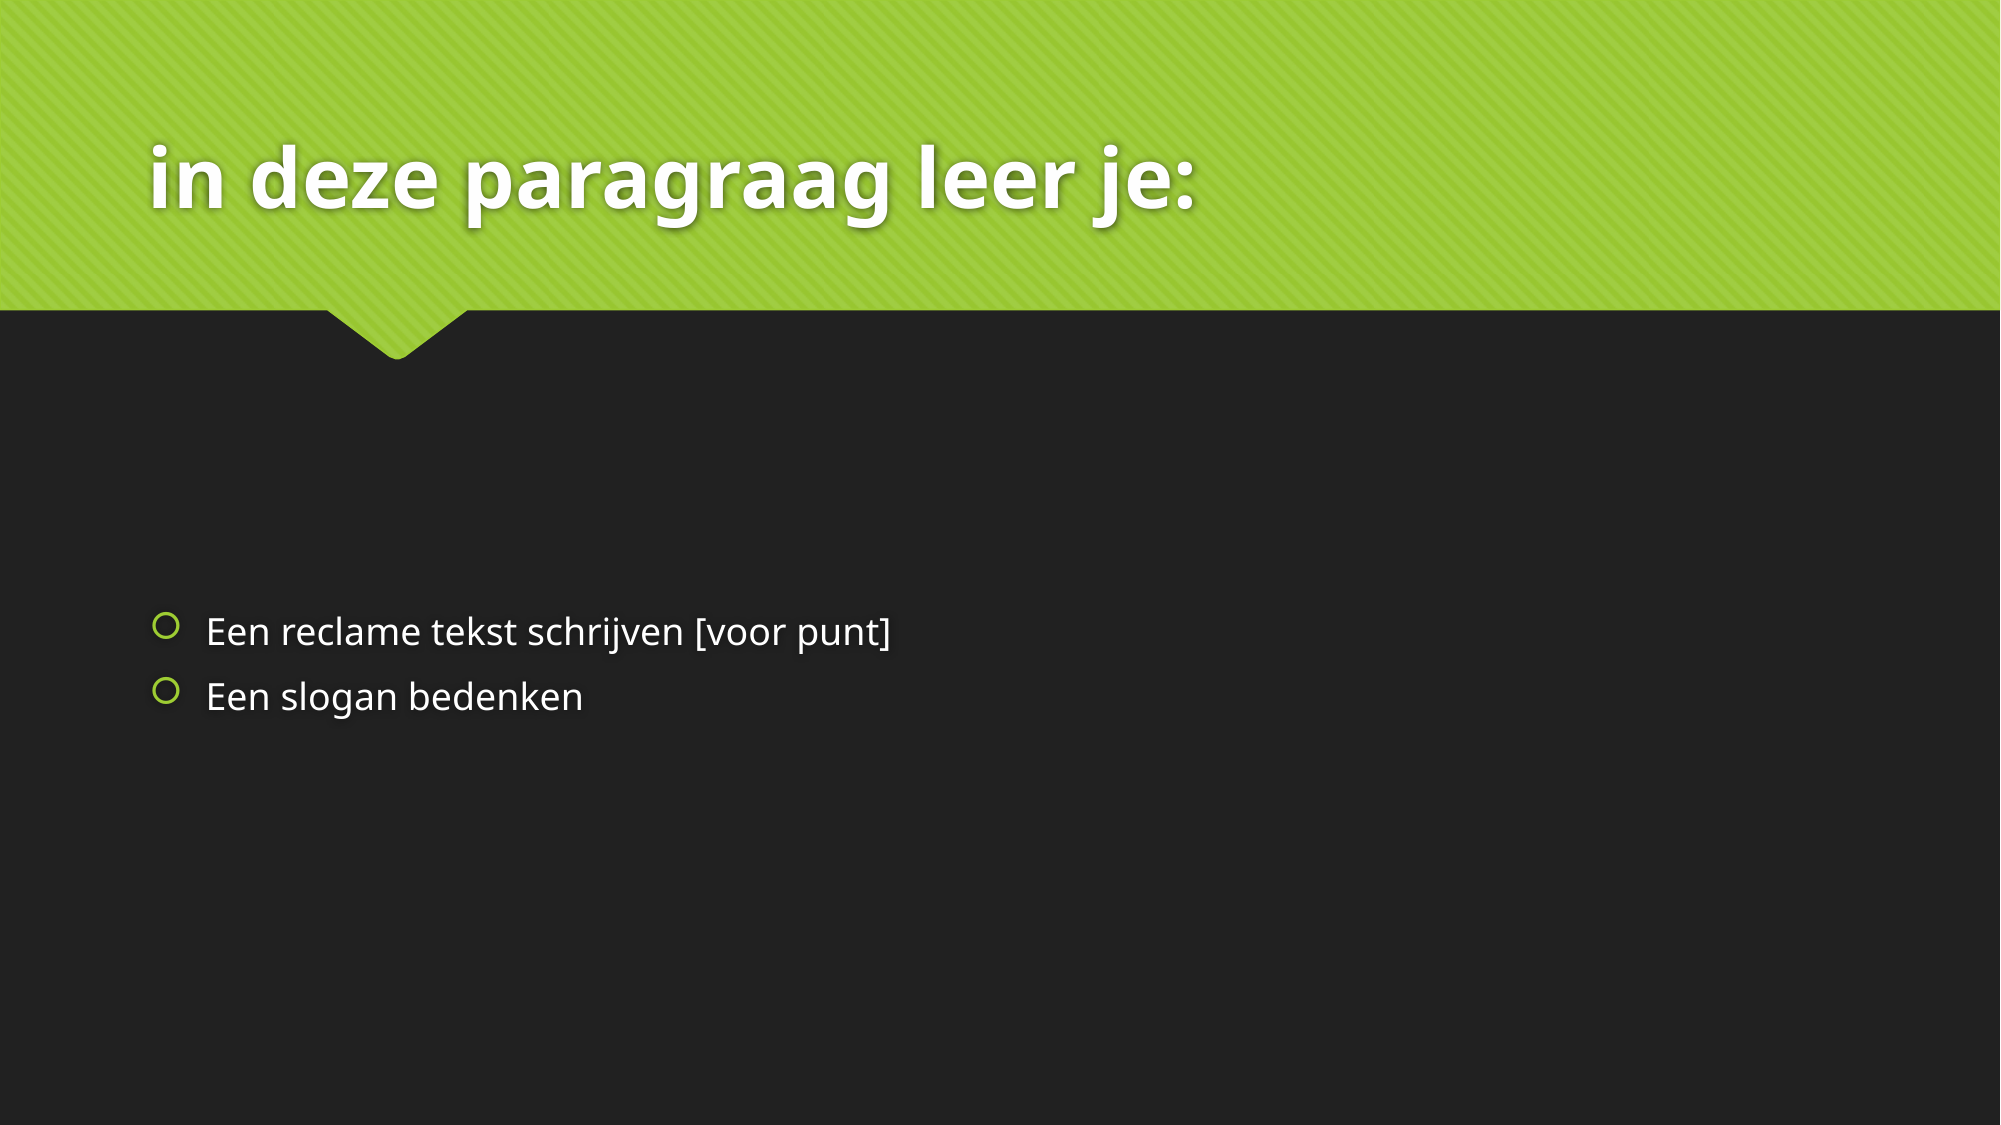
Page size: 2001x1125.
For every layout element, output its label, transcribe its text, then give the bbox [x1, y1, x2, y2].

list Een reclame tekst schrijven [voor punt] Een slogan bedenken [134, 364, 1866, 962]
title in deze paragraag leer je: [132, 73, 1868, 233]
